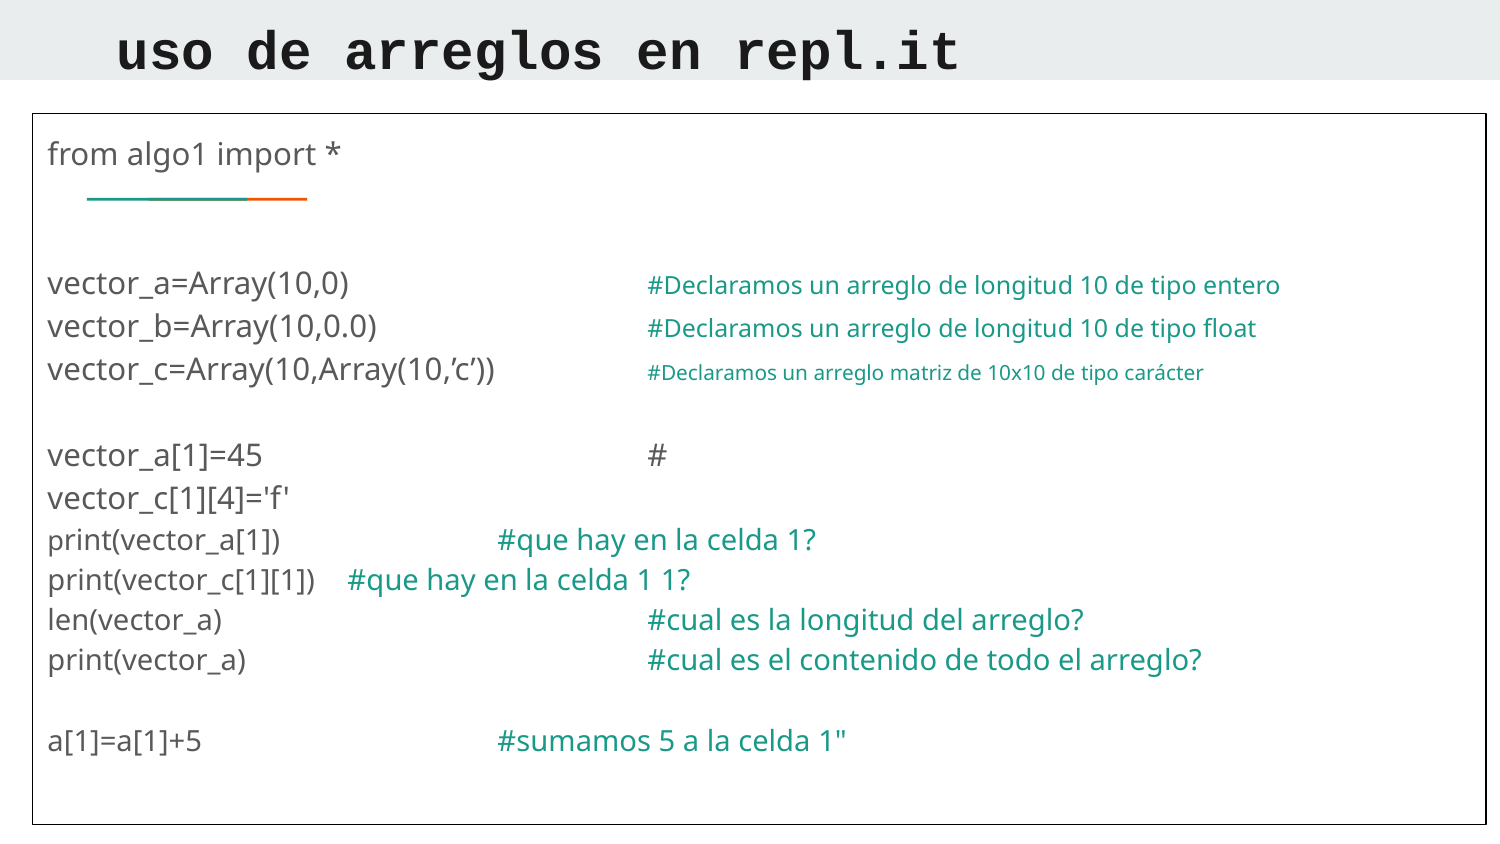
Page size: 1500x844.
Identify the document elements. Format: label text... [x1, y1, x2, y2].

list from algo1 import * vector_a=Array(10,0) #Declaramos un arreglo de longitud 10 de tipo entero vector_b=Array(10,0.0) #Declaramos un arreglo de longitud 10 de tipo float vector_c=Array(10,Array(10,’c’)) #Declaramos un arreglo matriz de 10x10 de tipo carácter vector_a[1]=45 # vector_c[1][4]='f' print(vector_a[1]) #que hay en la celda 1? print(vector_c[1][1]) #que hay en la celda 1 1? len(vector_a) #cual es la longitud del arreglo? print(vector_a) #cual es el contenido de todo el arreglo? a[1]=a[1]+5 #sumamos 5 a la celda 1" [32, 113, 1487, 825]
title uso de arreglos en repl.it [101, 0, 1363, 88]
